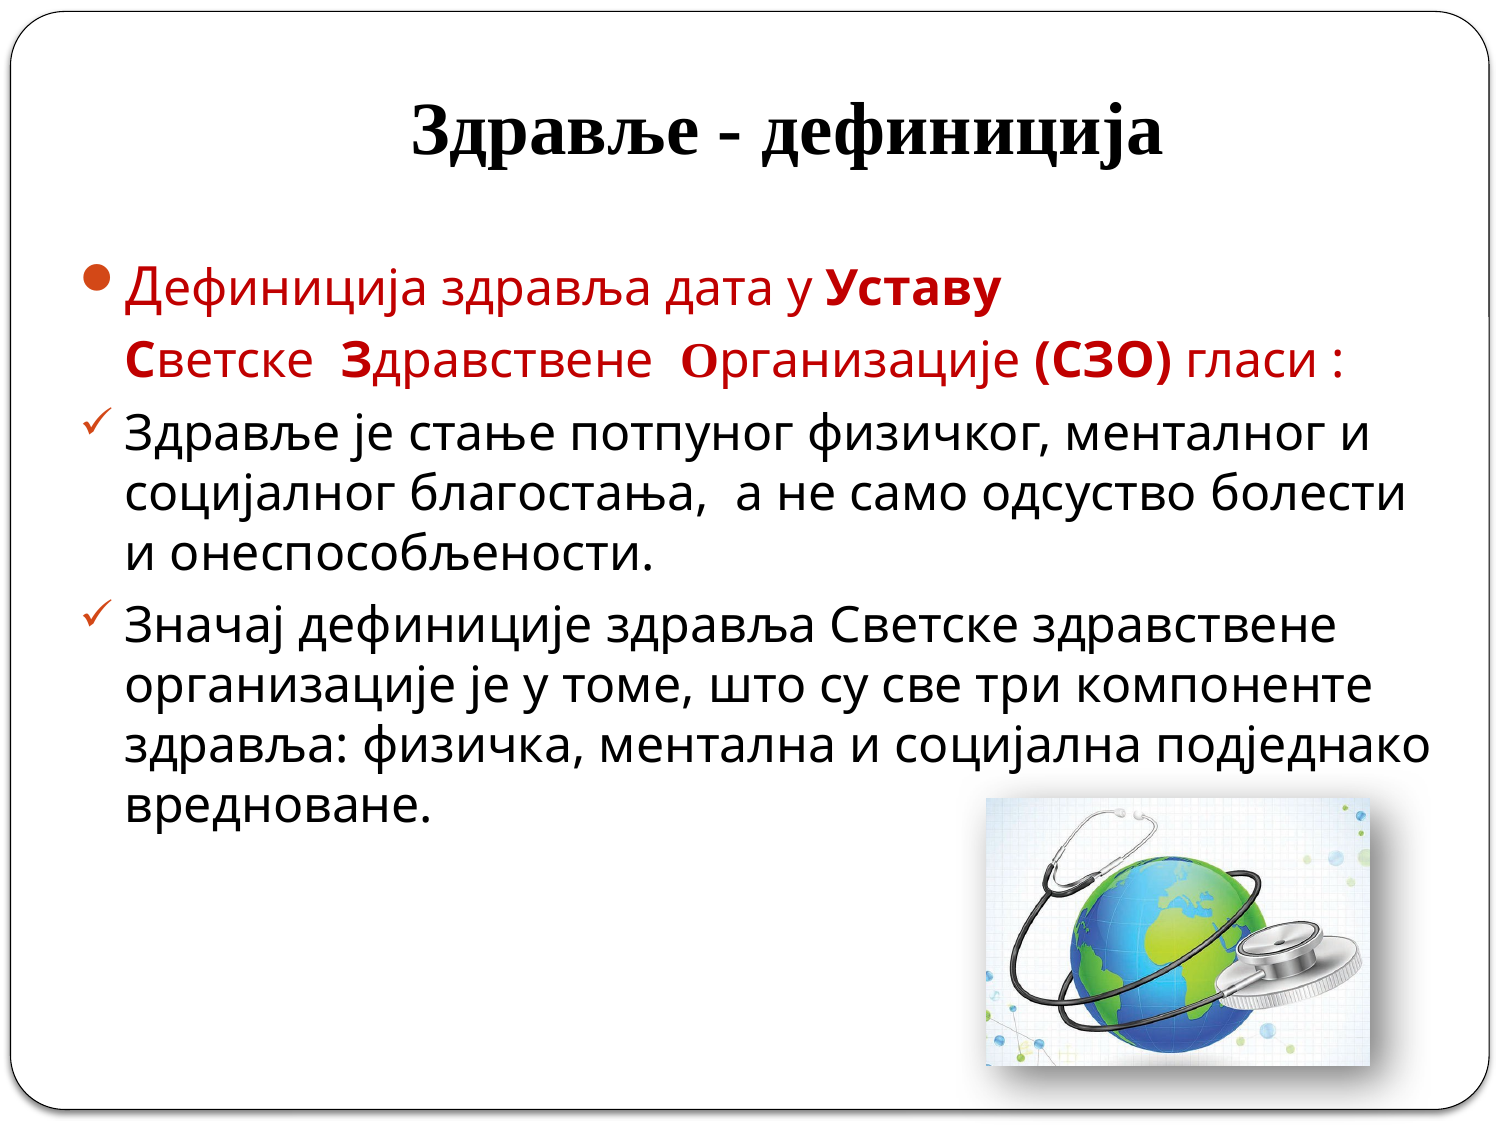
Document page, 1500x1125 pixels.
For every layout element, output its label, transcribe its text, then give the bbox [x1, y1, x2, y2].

picture [985, 798, 1370, 1067]
list Дефиниција здравља дата у Уставу Светске Здравствене Oрганизације (СЗО) гласи : Здравље је стање потпуног физичког, менталног и социјалног благостања, а не само одсуство болести и онеспособљености. Значај дефиниције здравља Светске здравствене организације је у томе, што су све три компоненте здравља: физичка, ментална и социјална подједнако вредноване. [64, 243, 1447, 1035]
title Здравље - дефиниција [150, 45, 1425, 185]
